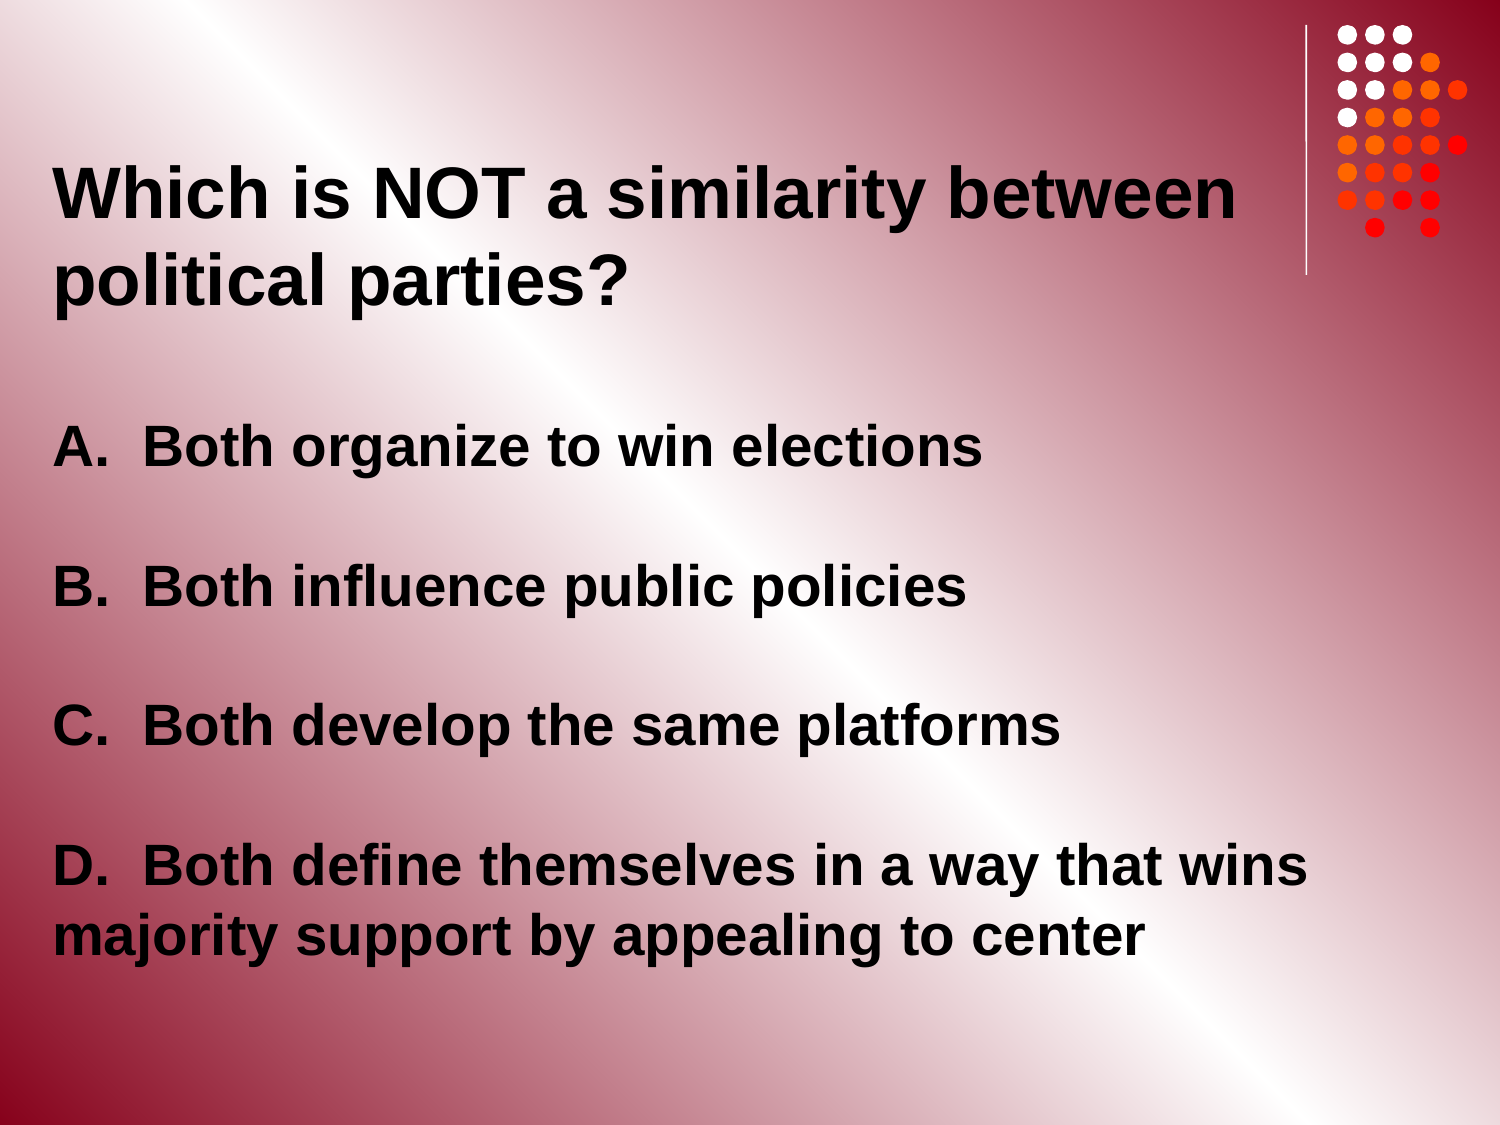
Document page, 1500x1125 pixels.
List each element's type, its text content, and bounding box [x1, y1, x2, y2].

text_box Which is NOT a similarity between political parties? A. Both organize to win elections B. Both influence public policies C. Both develop the same platforms D. Both define themselves in a way that wins majority support by appealing to center [37, 937, 1438, 1125]
